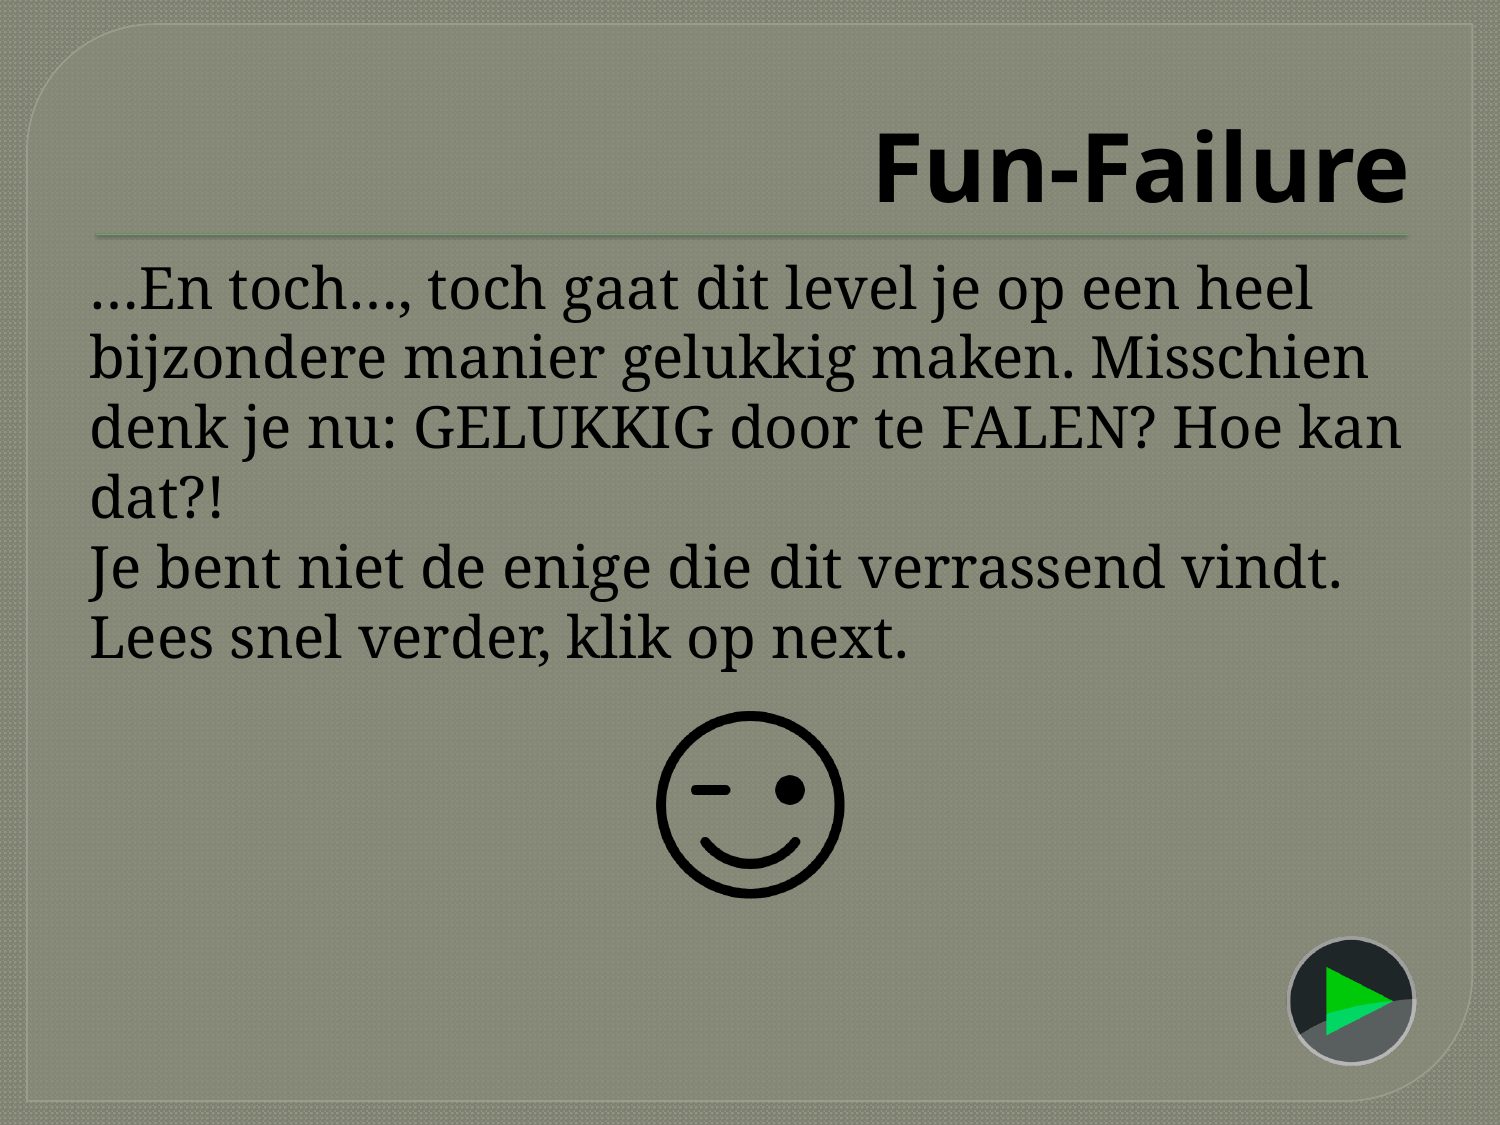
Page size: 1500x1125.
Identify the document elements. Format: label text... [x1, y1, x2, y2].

picture [1269, 917, 1434, 1083]
picture [631, 686, 869, 923]
title Fun-Failure [75, 41, 1425, 230]
list …En toch…, toch gaat dit level je op een heel bijzondere manier gelukkig maken. Misschien denk je nu: GELUKKIG door te FALEN? Hoe kan dat?! Je bent niet de enige die dit verrassend vindt. Lees snel verder, klik op next. [75, 243, 1436, 1106]
